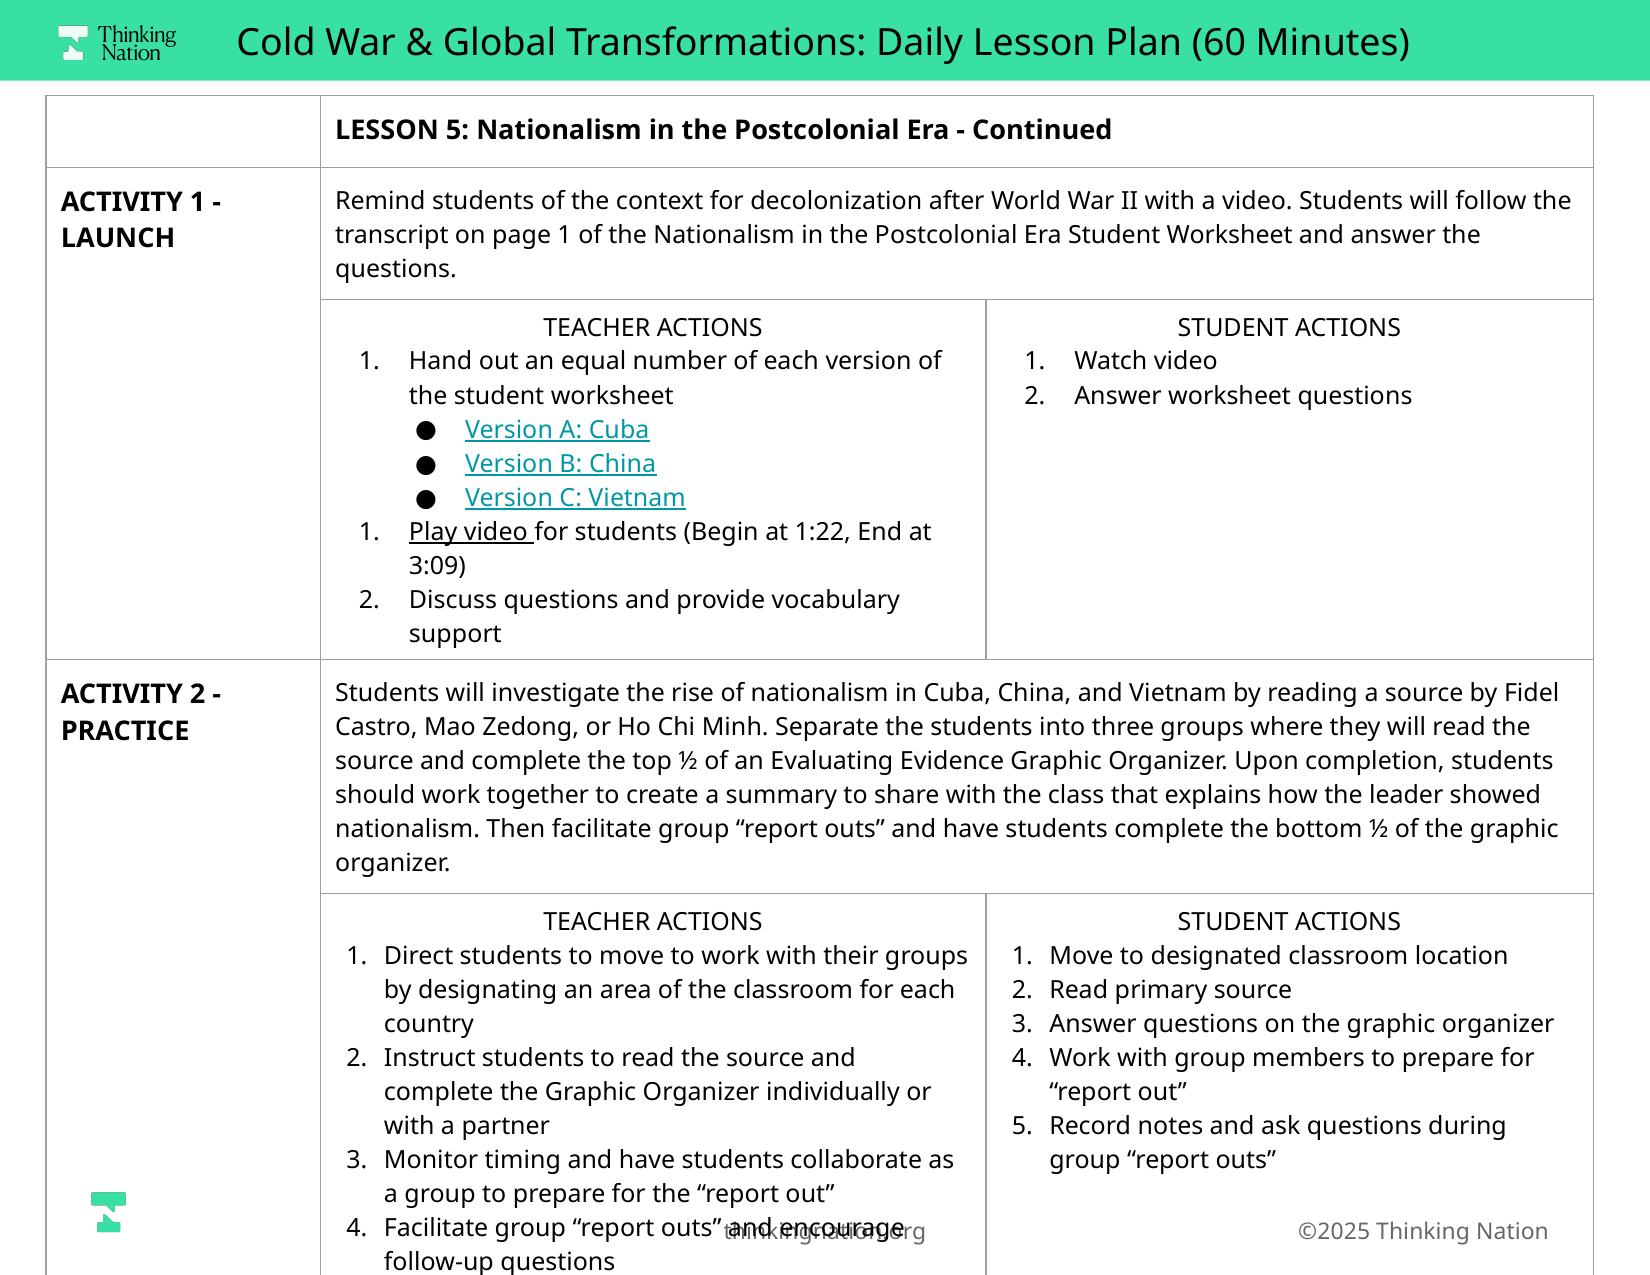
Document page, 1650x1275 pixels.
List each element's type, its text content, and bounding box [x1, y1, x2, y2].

table_cell STUDENT ACTIONS Watch video Answer worksheet questions [987, 300, 1593, 659]
picture [80, 1184, 136, 1240]
table_cell ACTIVITY 1 - LAUNCH [47, 168, 320, 659]
table_header LESSON 5: Nationalism in the Postcolonial Era - Continued [321, 96, 1593, 167]
table_cell ACTIVITY 2 - PRACTICE [47, 660, 320, 1275]
table_cell STUDENT ACTIONS Move to designated classroom location Read primary source Answer questions on the graphic organizer Work with group members to prepare for “report out” Record notes and ask questions during group “report outs” [987, 894, 1593, 1275]
table_header [47, 96, 320, 167]
table_cell Remind students of the context for decolonization after World War II with a video. Students will follow the transcript on page 1 of the Nationalism in the Postcolonial Era Student Worksheet and answer the questions. [321, 168, 1593, 299]
picture [45, 14, 180, 85]
table_cell TEACHER ACTIONS Direct students to move to work with their groups by designating an area of the classroom for each country Instruct students to read the source and complete the Graphic Organizer individually or with a partner Monitor timing and have students collaborate as a group to prepare for the “report out” Facilitate group “report outs” and encourage follow-up questions [321, 894, 985, 1275]
text_box Cold War & Global Transformations: Daily Lesson Plan (60 Minutes) [0, 0, 1650, 81]
table_cell Students will investigate the rise of nationalism in Cuba, China, and Vietnam by reading a source by Fidel Castro, Mao Zedong, or Ho Chi Minh. Separate the students into three groups where they will read the source and complete the top ½ of an Evaluating Evidence Graphic Organizer. Upon completion, students should work together to create a summary to share with the class that explains how the leader showed nationalism. Then facilitate group “report outs” and have students complete the bottom ½ of the graphic organizer. [321, 660, 1593, 893]
table_cell TEACHER ACTIONS Hand out an equal number of each version of the student worksheet Version A: Cuba Version B: China Version C: Vietnam Play video for students (Begin at 1:22, End at 3:09) Discuss questions and provide vocabulary support [321, 300, 985, 659]
